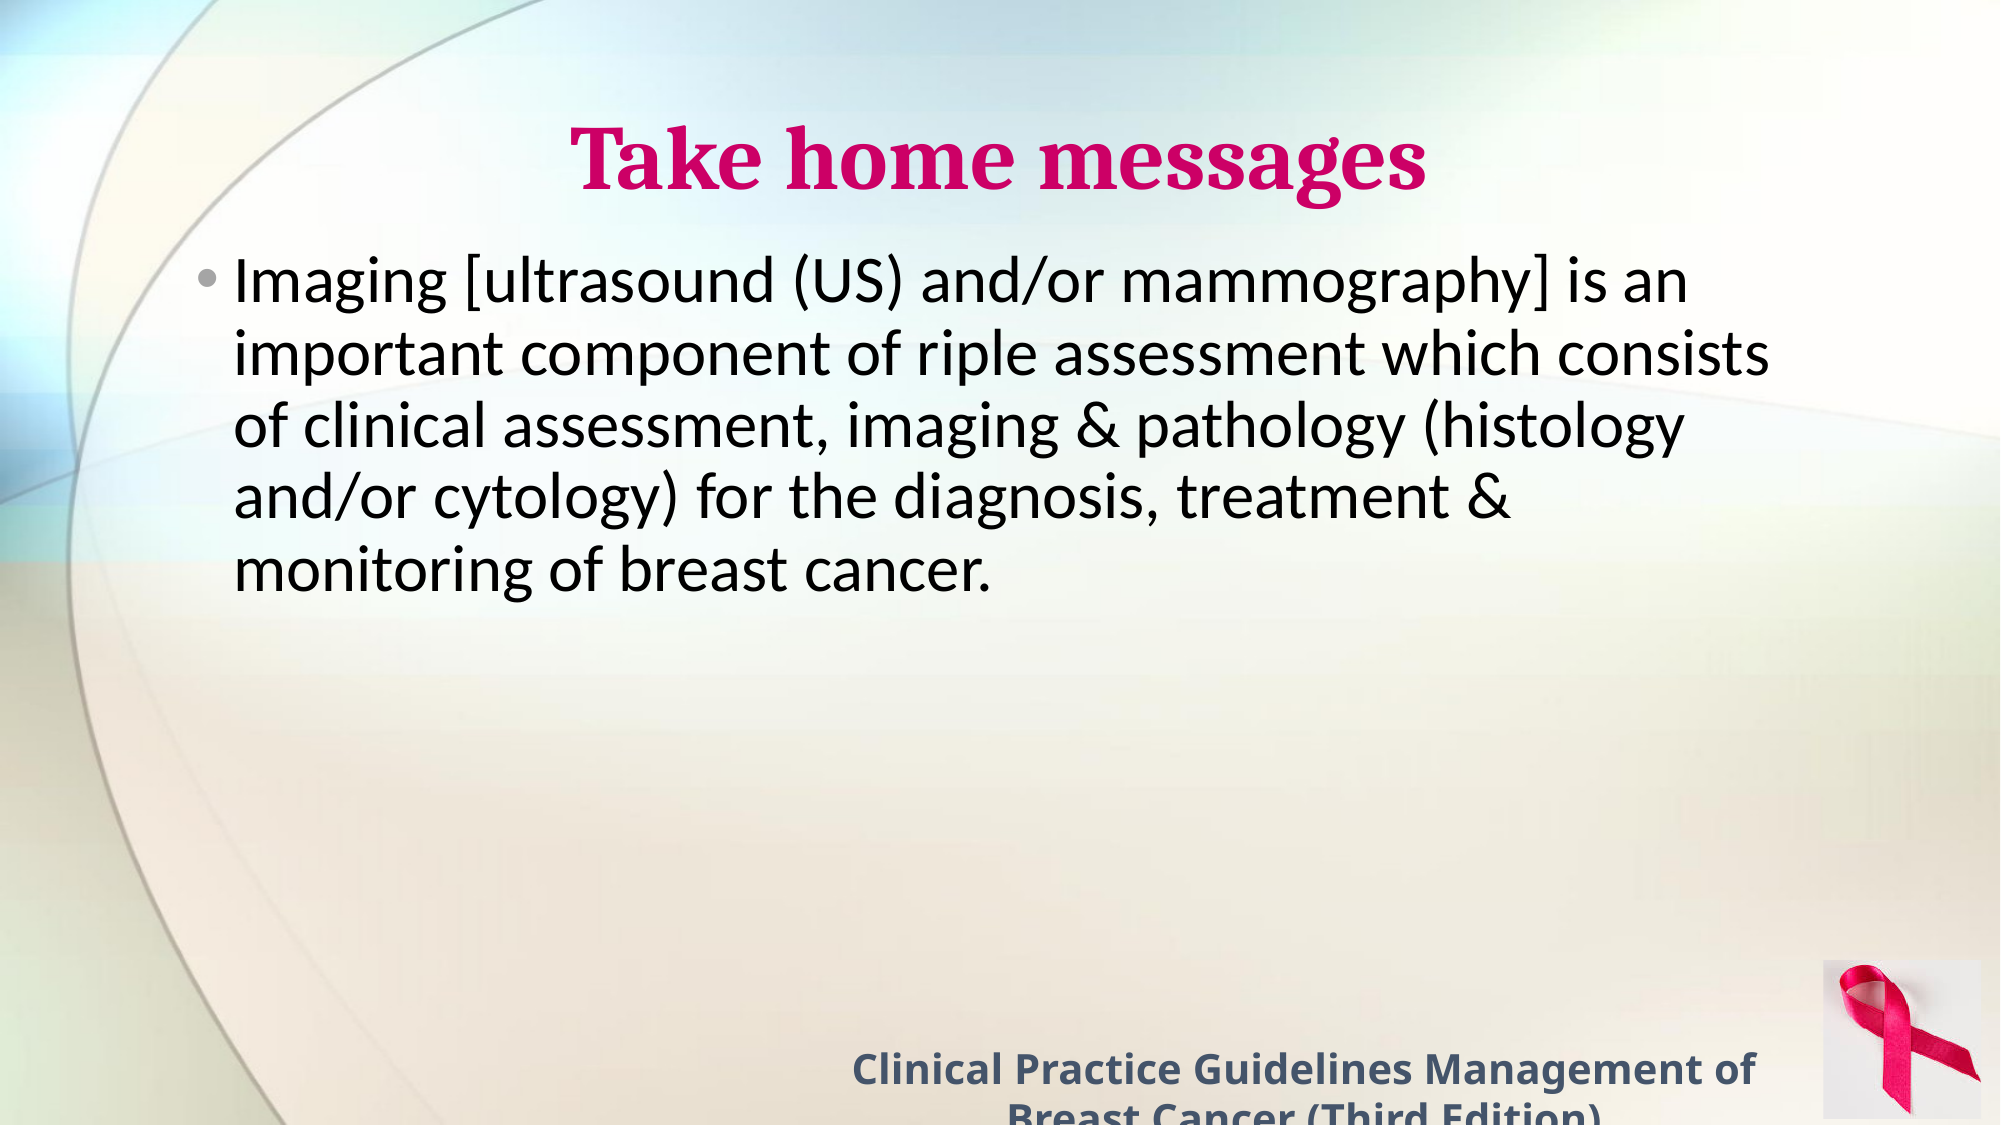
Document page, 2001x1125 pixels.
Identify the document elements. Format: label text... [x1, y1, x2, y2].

picture [0, 0, 2001, 1125]
list Imaging [ultrasound (US) and/or mammography] is an important component of riple assessment which consists of clinical assessment, imaging & pathology (histology and/or cytology) for the diagnosis, treatment & monitoring of breast cancer. [180, 237, 1824, 996]
text_box Clinical Practice Guidelines Management of Breast Cancer (Third Edition) [788, 1035, 1820, 1125]
text_box Take home messages [249, 41, 1750, 263]
